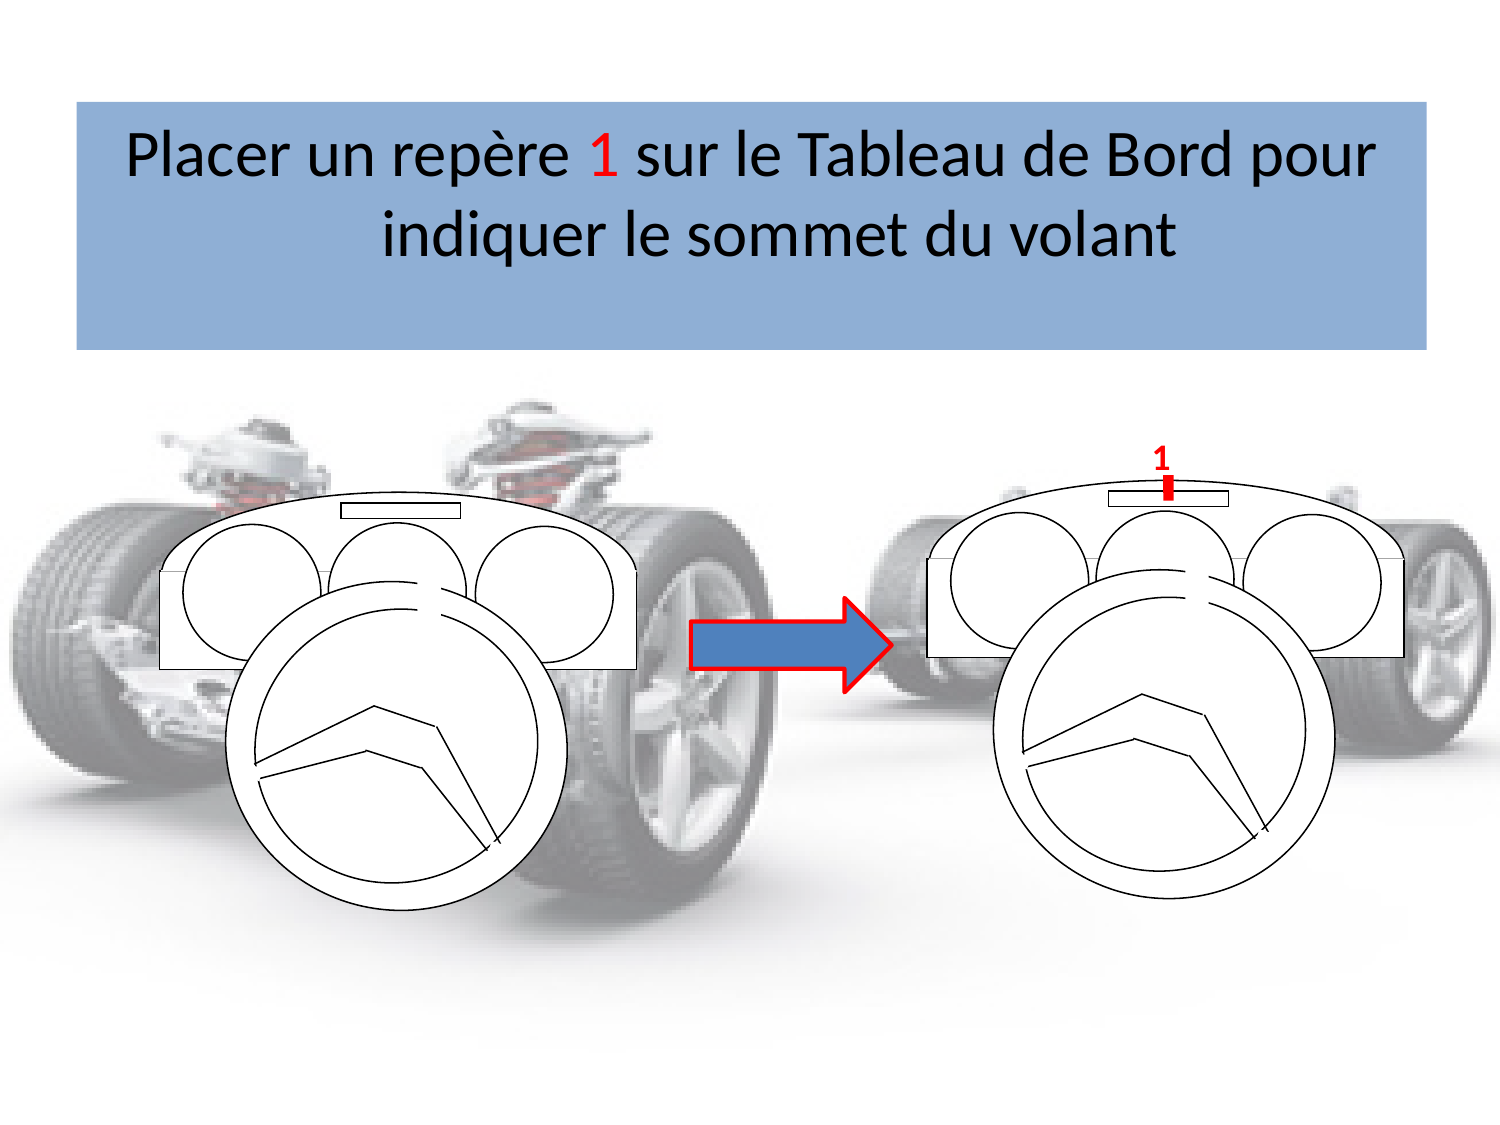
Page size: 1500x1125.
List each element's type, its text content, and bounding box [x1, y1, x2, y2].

list Placer un repère 1 sur le Tableau de Bord pour indiquer le sommet du volant [76, 101, 1427, 350]
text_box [926, 432, 1405, 899]
text_box [688, 595, 894, 695]
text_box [159, 491, 637, 910]
